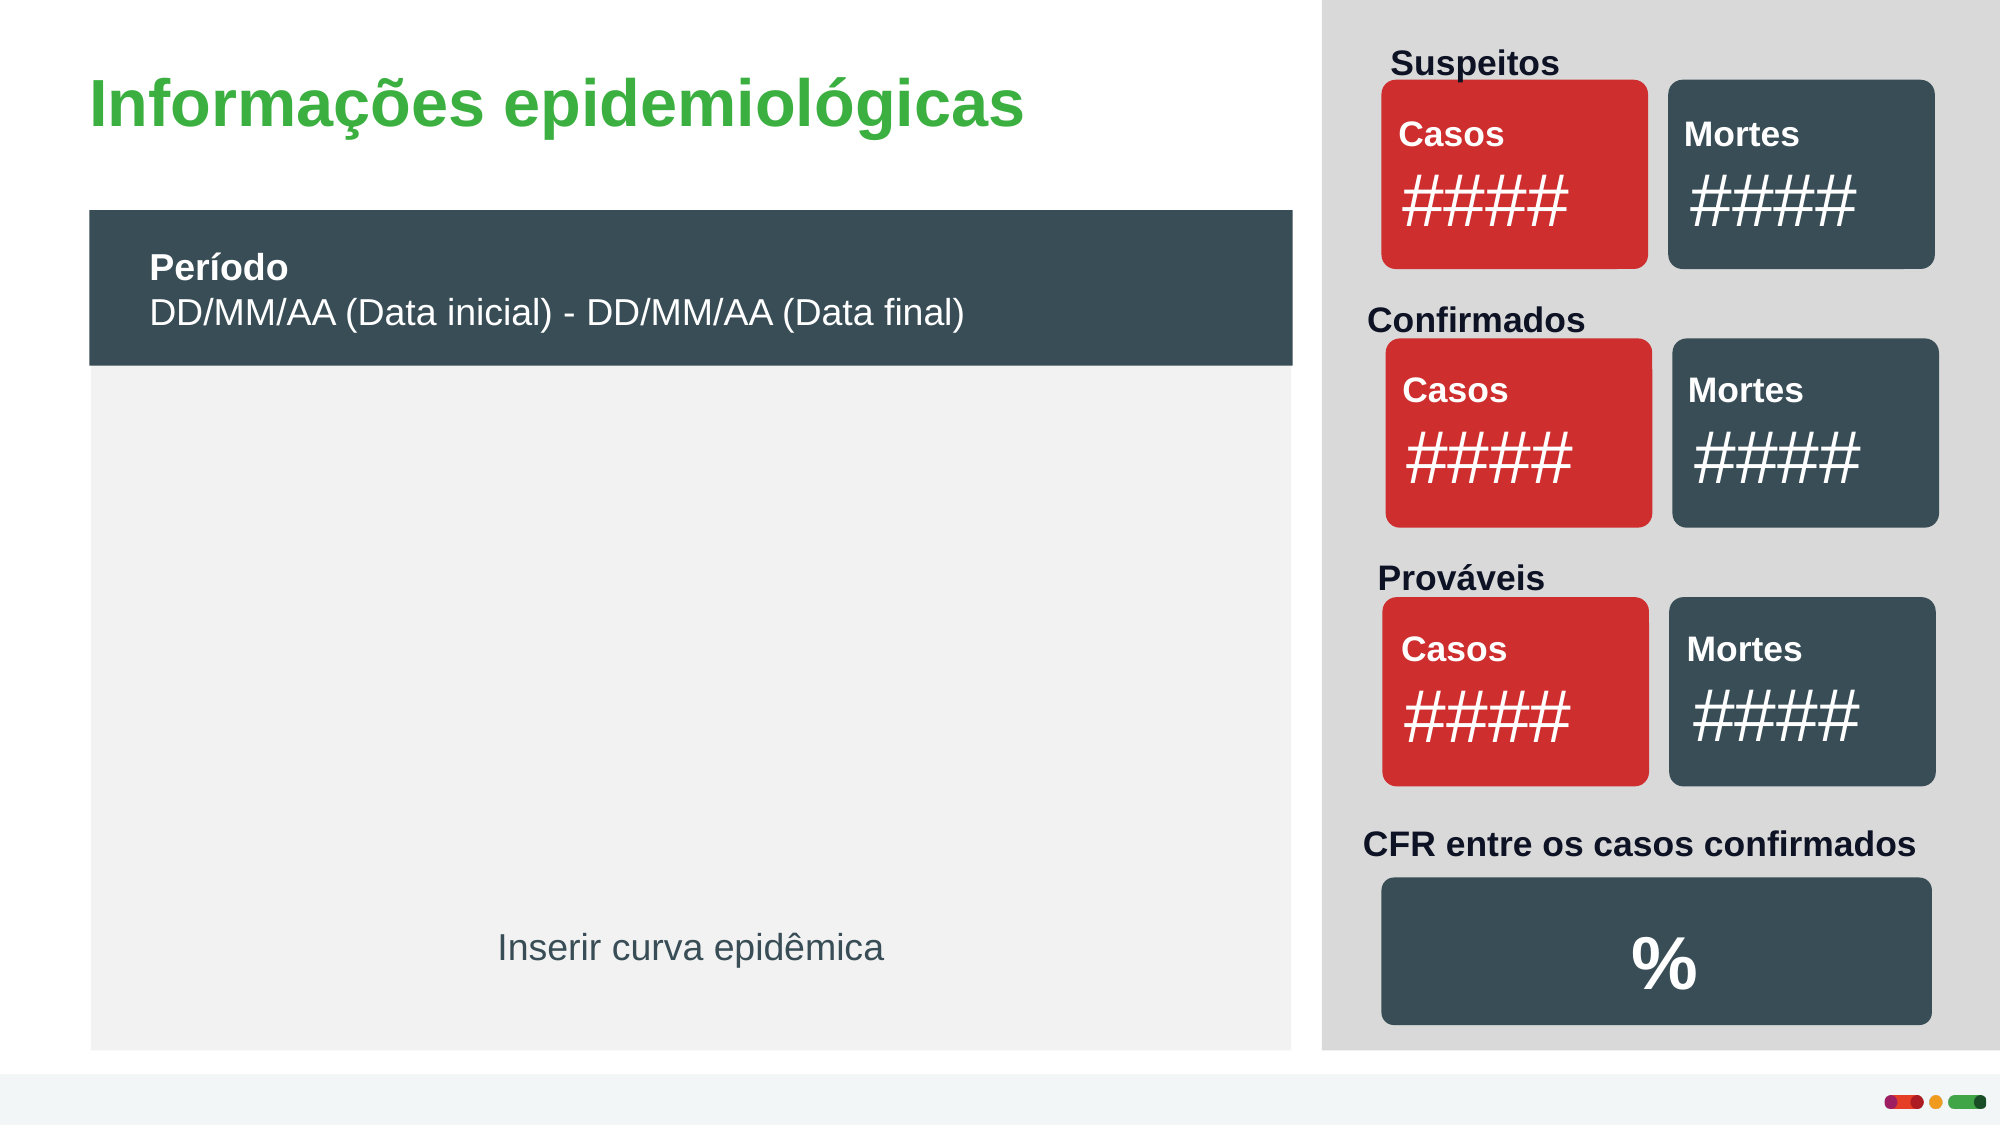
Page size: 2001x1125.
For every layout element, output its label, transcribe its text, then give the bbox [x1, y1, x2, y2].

text_box Casos [1393, 610, 1516, 677]
text_box Confirmados [1359, 281, 1594, 348]
text_box Casos [1394, 351, 1517, 418]
text_box Mortes [1679, 610, 1811, 677]
text_box #### [1685, 641, 1868, 765]
text_box [1669, 597, 1936, 787]
text_box [1382, 597, 1650, 787]
title Informações epidemiológicas [89, 59, 1124, 210]
text_box Casos [1390, 95, 1513, 161]
text_box #### [1394, 126, 1577, 250]
text_box Mortes [1676, 95, 1808, 161]
text_box [1385, 338, 1653, 528]
text_box Inserir curva epidêmica [90, 366, 1292, 1051]
text_box #### [1682, 126, 1866, 249]
text_box [1668, 79, 1935, 270]
text_box [1381, 877, 1932, 1026]
text_box [1381, 79, 1649, 270]
text_box #### [1398, 383, 1581, 506]
text_box CFR entre os casos confirmados [1355, 804, 1925, 871]
text_box #### [1686, 382, 1869, 506]
text_box Prováveis [1370, 539, 1553, 606]
text_box Mortes [1680, 351, 1812, 418]
text_box [1672, 338, 1940, 528]
text_box % [1623, 889, 1706, 1012]
text_box #### [1397, 641, 1580, 765]
text_box Suspeitos [1382, 23, 1568, 90]
text_box Período DD/MM/AA (Data inicial) - DD/MM/AA (Data final) [89, 210, 1293, 366]
text_box [1321, 0, 2000, 1051]
